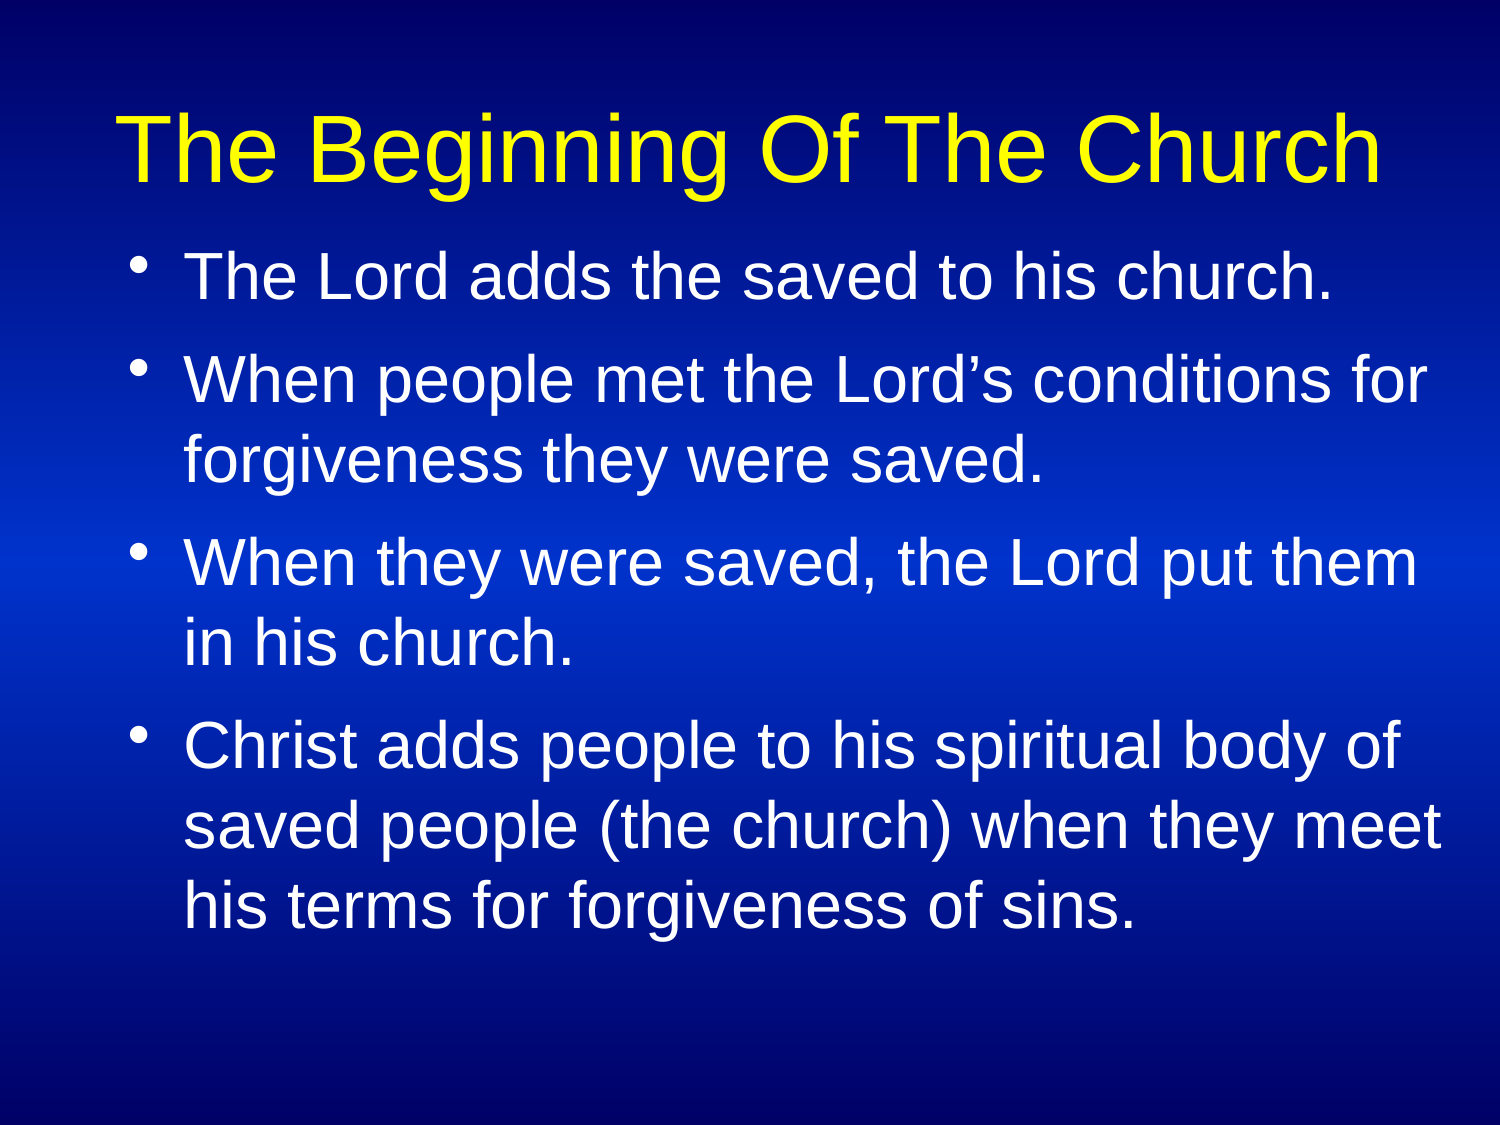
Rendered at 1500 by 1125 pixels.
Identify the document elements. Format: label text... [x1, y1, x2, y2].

list The Lord adds the saved to his church. When people met the Lord’s conditions for forgiveness they were saved. When they were saved, the Lord put them in his church. Christ adds people to his spiritual body of saved people (the church) when they meet his terms for forgiveness of sins. [112, 224, 1463, 1125]
title The Beginning Of The Church [37, 50, 1463, 238]
